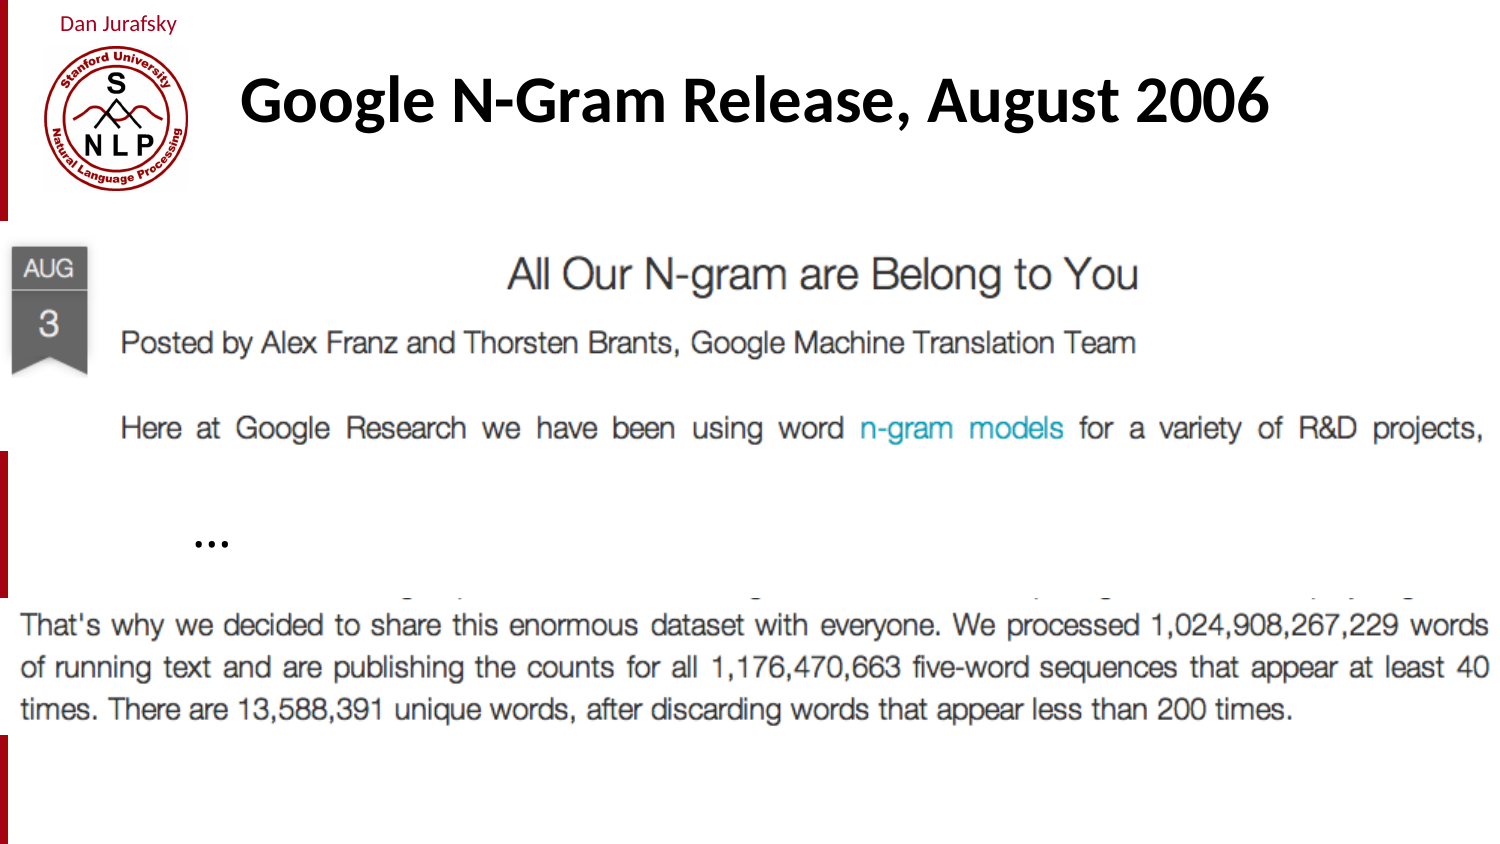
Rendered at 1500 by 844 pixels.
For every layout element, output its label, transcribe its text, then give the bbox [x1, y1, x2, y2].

picture [0, 221, 1500, 451]
picture [0, 598, 1500, 735]
text_box … [177, 489, 247, 565]
title Google N-Gram Release, August 2006 [225, 21, 1450, 144]
picture [44, 46, 188, 191]
